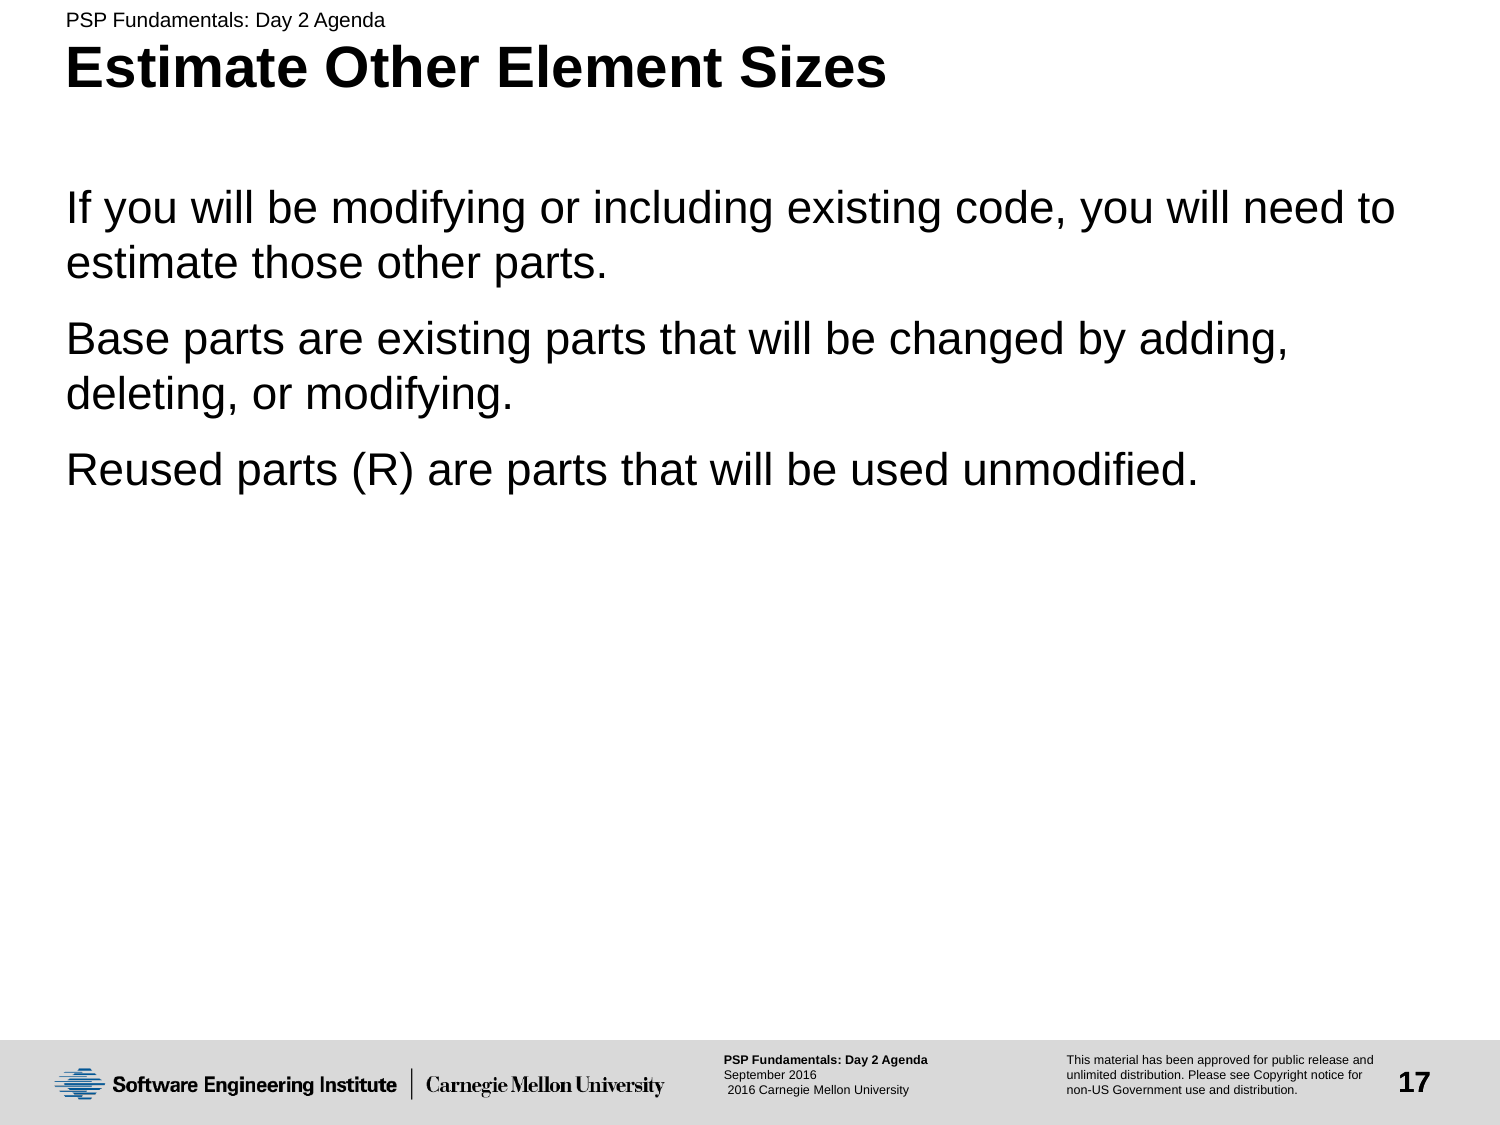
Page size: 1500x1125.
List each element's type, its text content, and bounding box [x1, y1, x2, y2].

list If you will be modifying or including existing code, you will need to estimate those other parts. Base parts are existing parts that will be changed by adding, deleting, or modifying. Reused parts (R) are parts that will be used unmodified. [65, 177, 1431, 1000]
picture [46, 1061, 673, 1104]
title Estimate Other Element Sizes [65, 37, 1430, 148]
